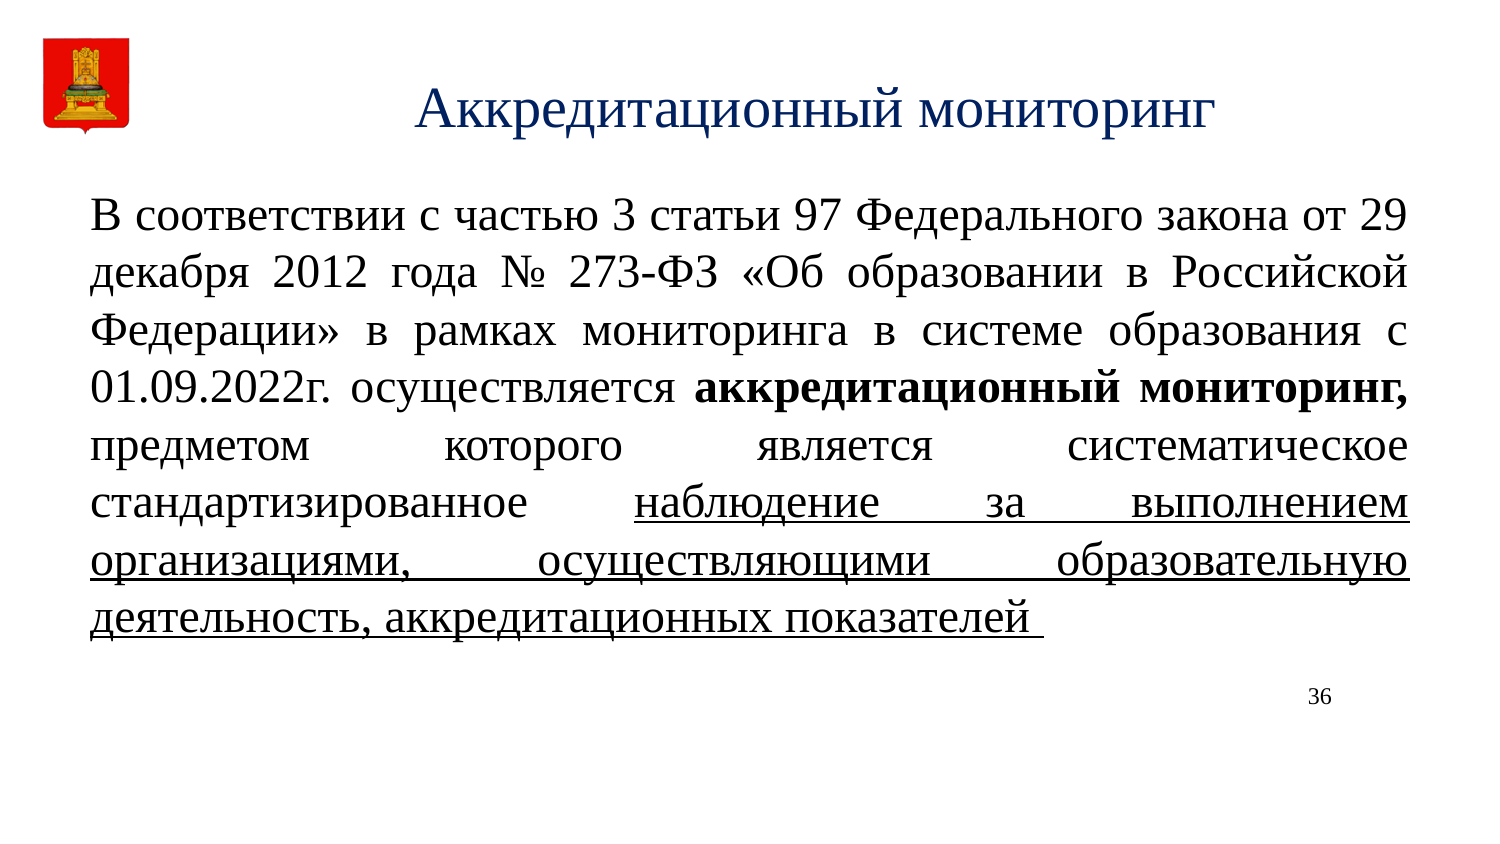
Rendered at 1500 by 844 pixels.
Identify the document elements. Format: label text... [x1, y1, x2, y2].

title Аккредитационный мониторинг [206, 33, 1425, 174]
list В соответствии с частью 3 статьи 97 Федерального закона от 29 декабря 2012 года № 273-ФЗ «Об образовании в Российской Федерации» в рамках мониторинга в системе образования с 01.09.2022г. осуществляется аккредитационный мониторинг, предметом которого является систематическое стандартизированное наблюдение за выполнением организациями, осуществляющими образовательную деятельность, аккредитационных показателей 36 [75, 174, 1425, 753]
picture [40, 33, 136, 139]
